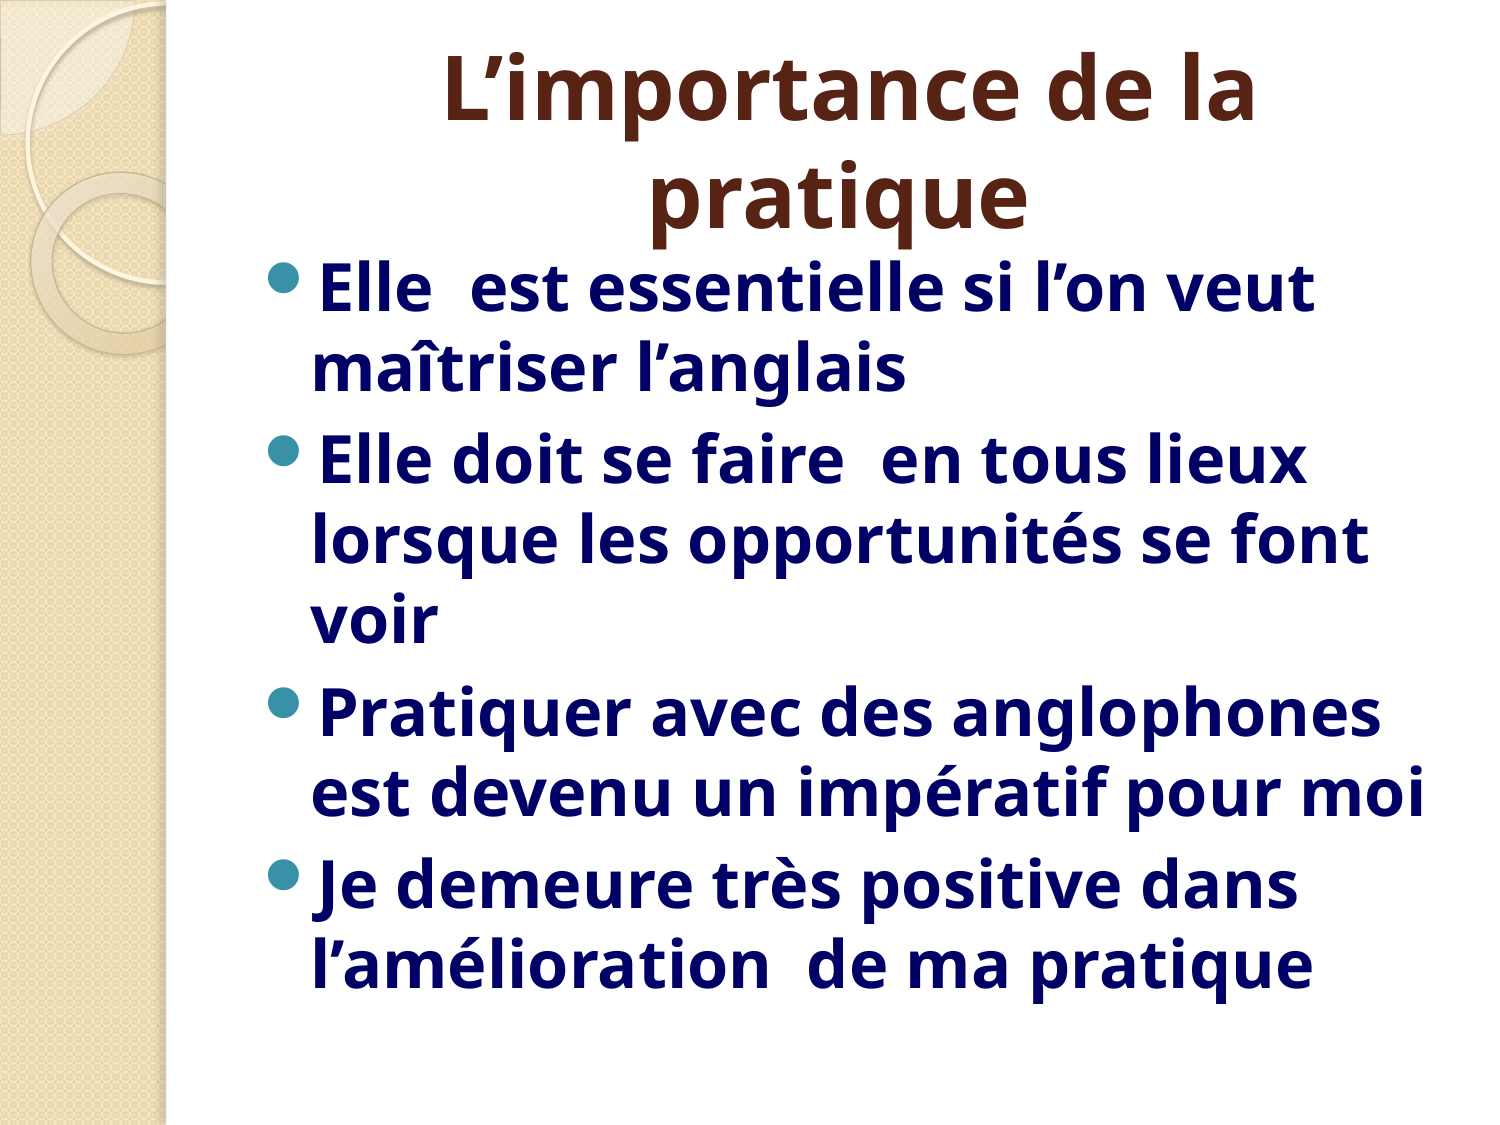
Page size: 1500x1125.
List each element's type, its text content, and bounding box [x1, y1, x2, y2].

list Elle est essentielle si l’on veut maîtriser l’anglais Elle doit se faire en tous lieux lorsque les opportunités se font voir Pratiquer avec des anglophones est devenu un impératif pour moi Je demeure très positive dans l’amélioration de ma pratique [235, 237, 1466, 1025]
title L’importance de la pratique [235, 45, 1466, 233]
